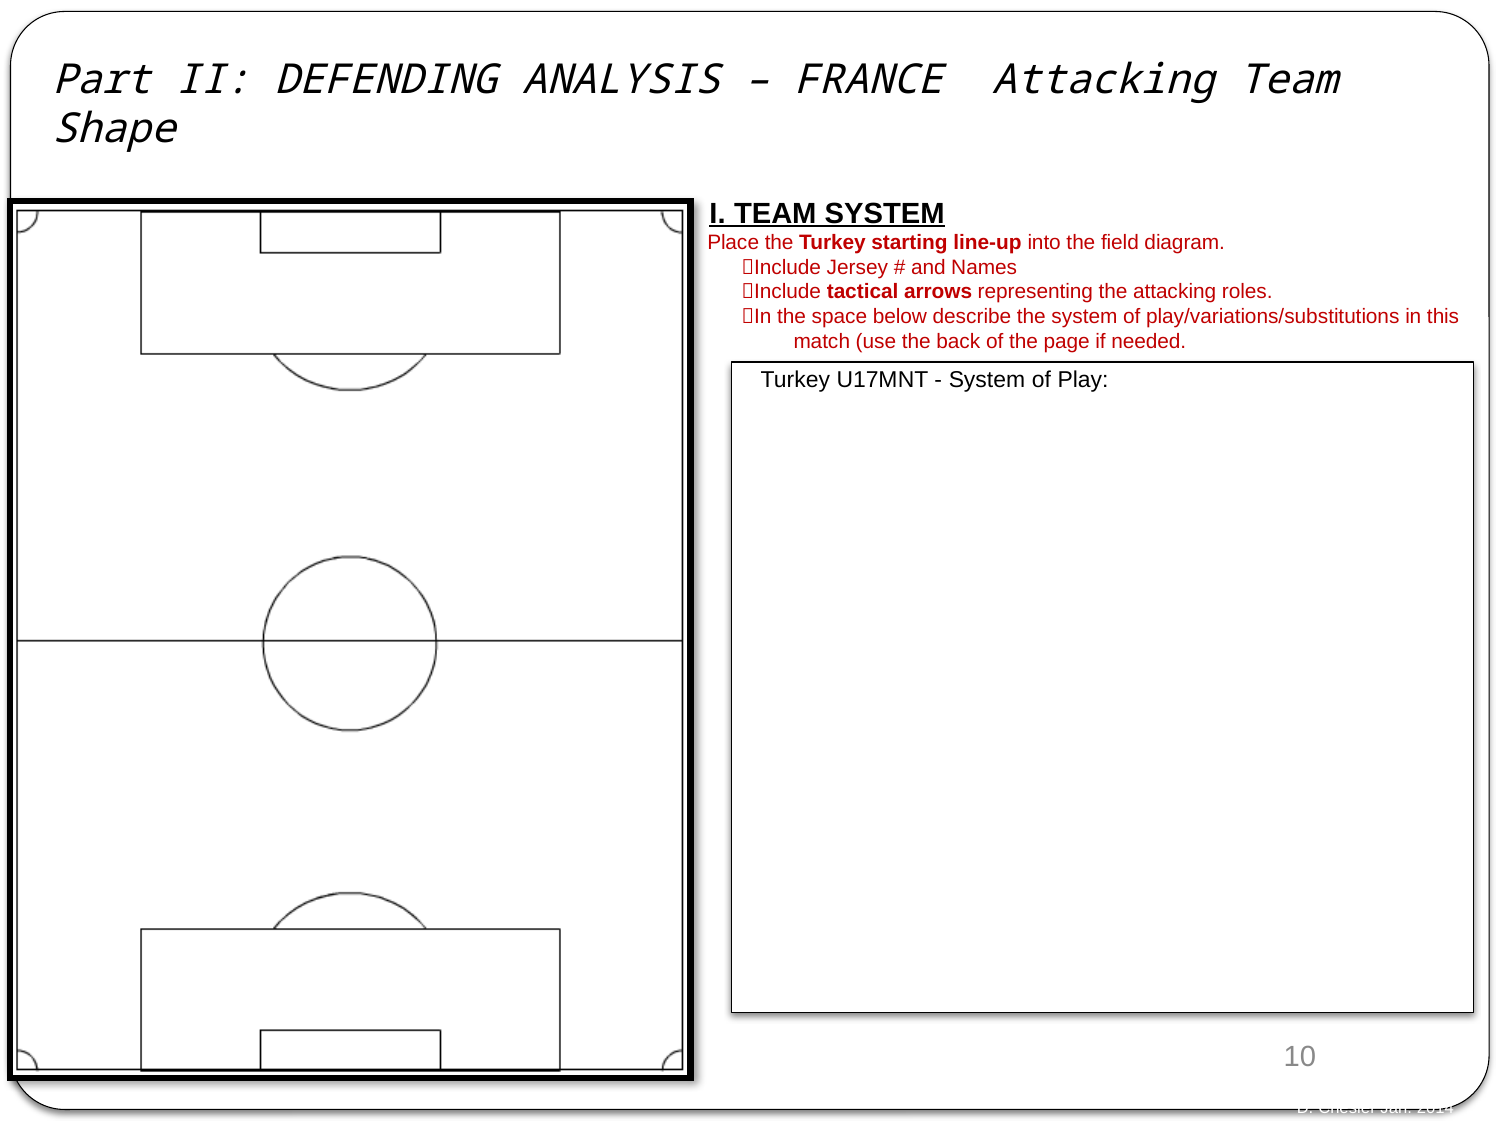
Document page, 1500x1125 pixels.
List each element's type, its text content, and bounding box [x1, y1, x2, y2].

text_box Place the Turkey starting line-up into the field diagram. Include Jersey # and Names Include tactical arrows representing the attacking roles. In the space below describe the system of play/variations/substitutions in this match (use the back of the page if needed. [694, 220, 1500, 361]
slide_number 10 [1125, 1024, 1476, 1085]
text_box Turkey U17MNT - System of Play: [745, 357, 1124, 400]
picture [12, 204, 688, 1076]
title Part II: DEFENDING ANALYSIS – FRANCE Attacking Team Shape [37, 0, 1388, 166]
text_box D. Chesler Jan. 2014 [1282, 1089, 1500, 1124]
text_box I. TEAM SYSTEM [694, 187, 1063, 237]
text_box [731, 361, 1474, 1013]
